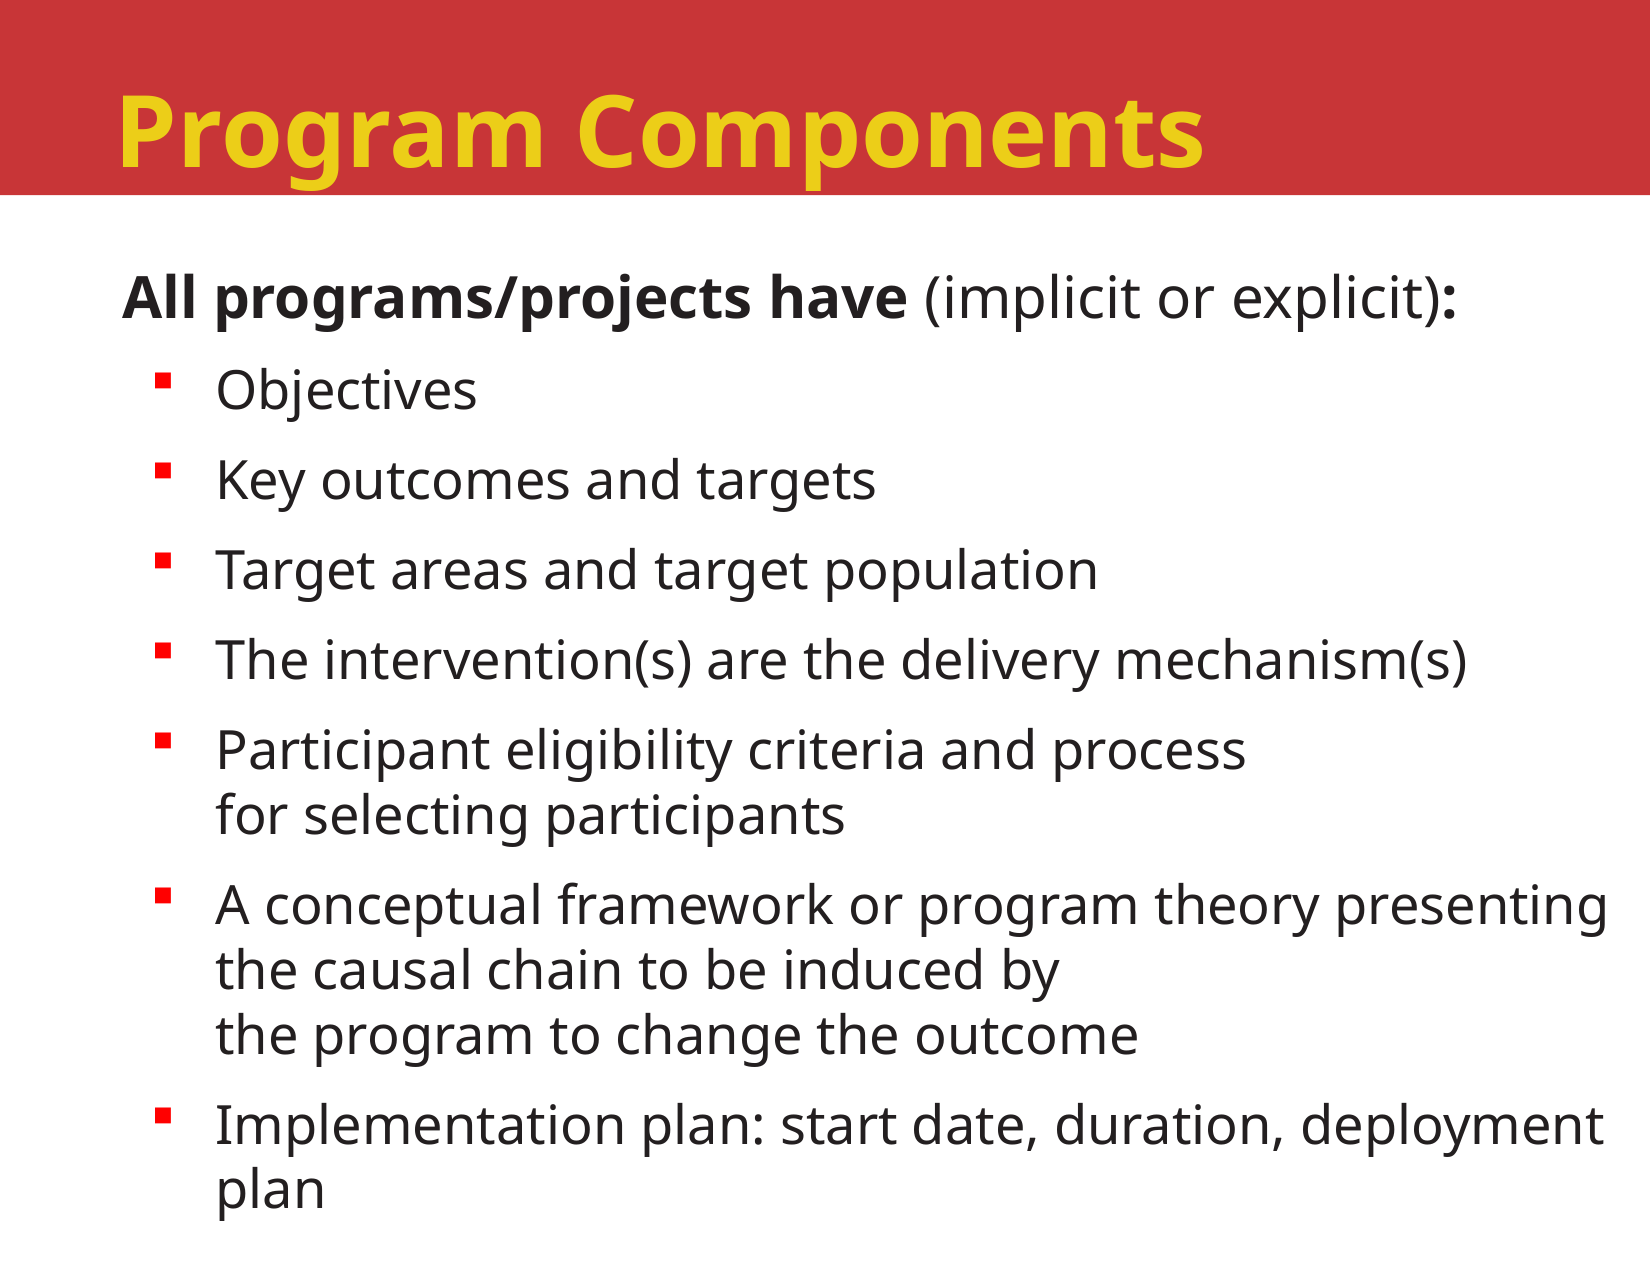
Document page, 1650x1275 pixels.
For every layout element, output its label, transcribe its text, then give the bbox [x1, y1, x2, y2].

title Program Components [100, 60, 1524, 248]
list All programs/projects have (implicit or explicit): Objectives Key outcomes and targets Target areas and target population The intervention(s) are the delivery mechanism(s) Participant eligibility criteria and process for selecting participants A conceptual framework or program theory presenting the causal chain to be induced by the program to change the outcome Implementation plan: start date, duration, deployment plan [107, 253, 1645, 1215]
